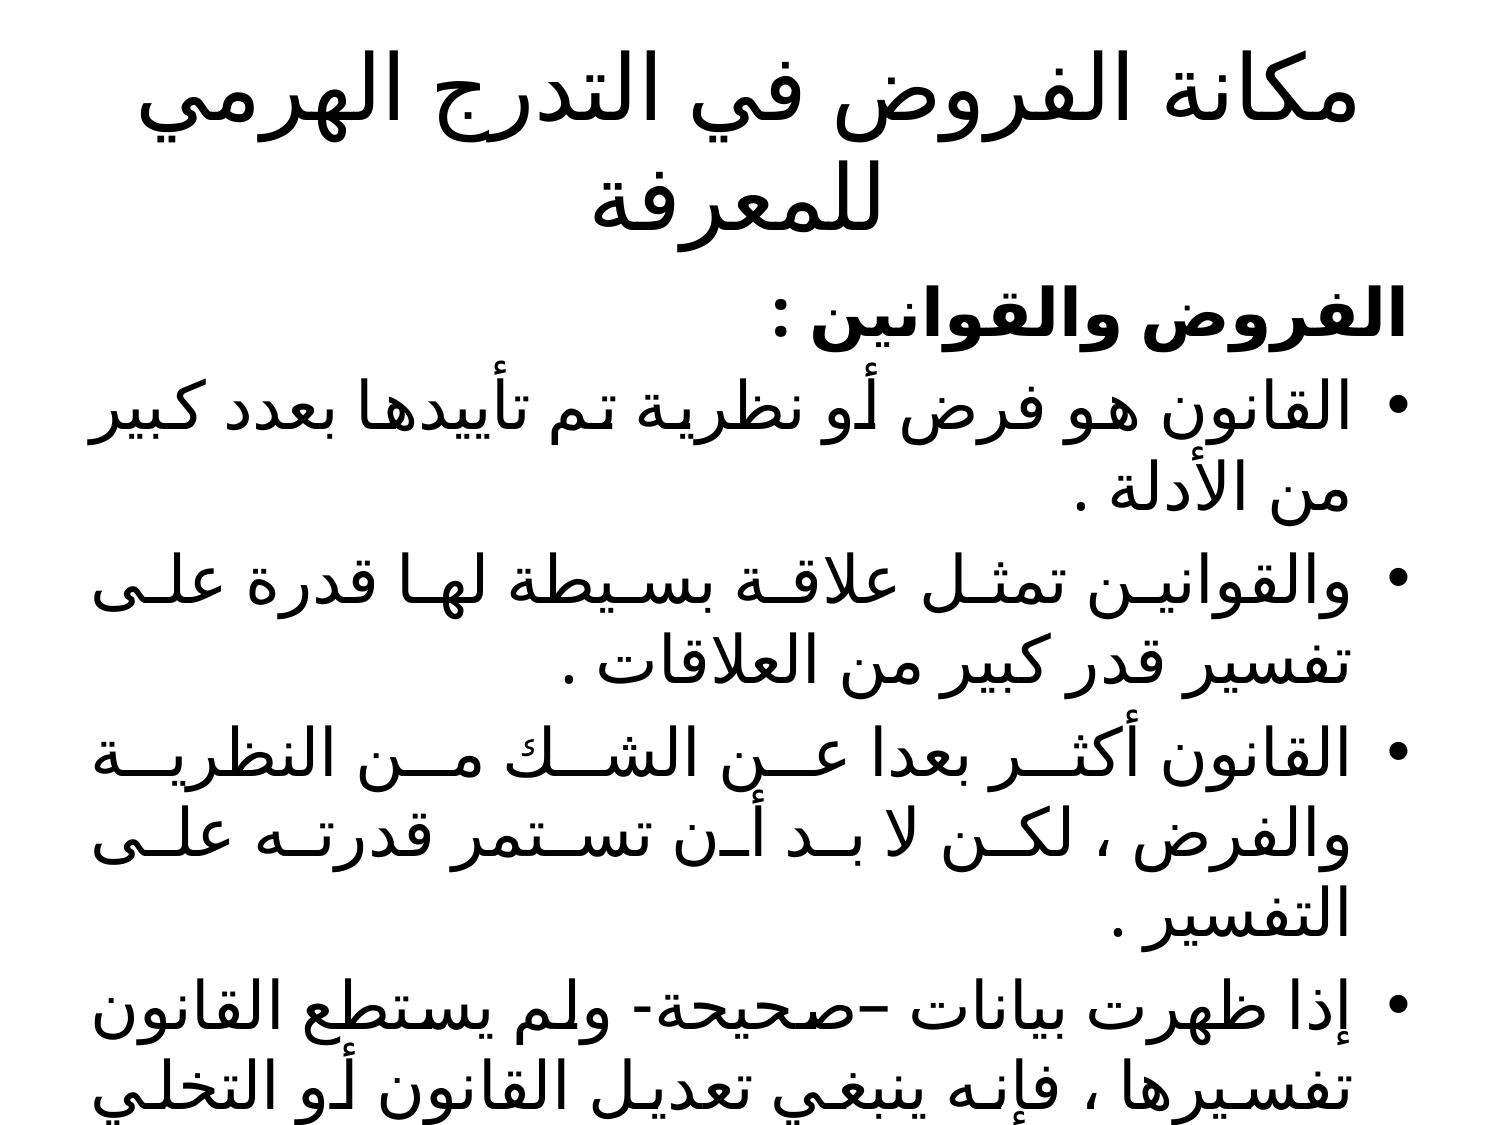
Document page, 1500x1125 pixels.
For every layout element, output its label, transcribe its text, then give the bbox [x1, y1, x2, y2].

title مكانة الفروض في التدرج الهرمي للمعرفة [75, 45, 1425, 233]
list الفروض والقوانين : القانون هو فرض أو نظرية تم تأييدها بعدد كبير من الأدلة . والقوانين تمثل علاقة بسيطة لها قدرة على تفسير قدر كبير من العلاقات . القانون أكثر بعدا عن الشك من النظرية والفرض ، لكن لا بد أن تستمر قدرته على التفسير . إذا ظهرت بيانات –صحيحة- ولم يستطع القانون تفسيرها ، فإنه ينبغي تعديل القانون أو التخلي عنه . [75, 262, 1425, 1005]
